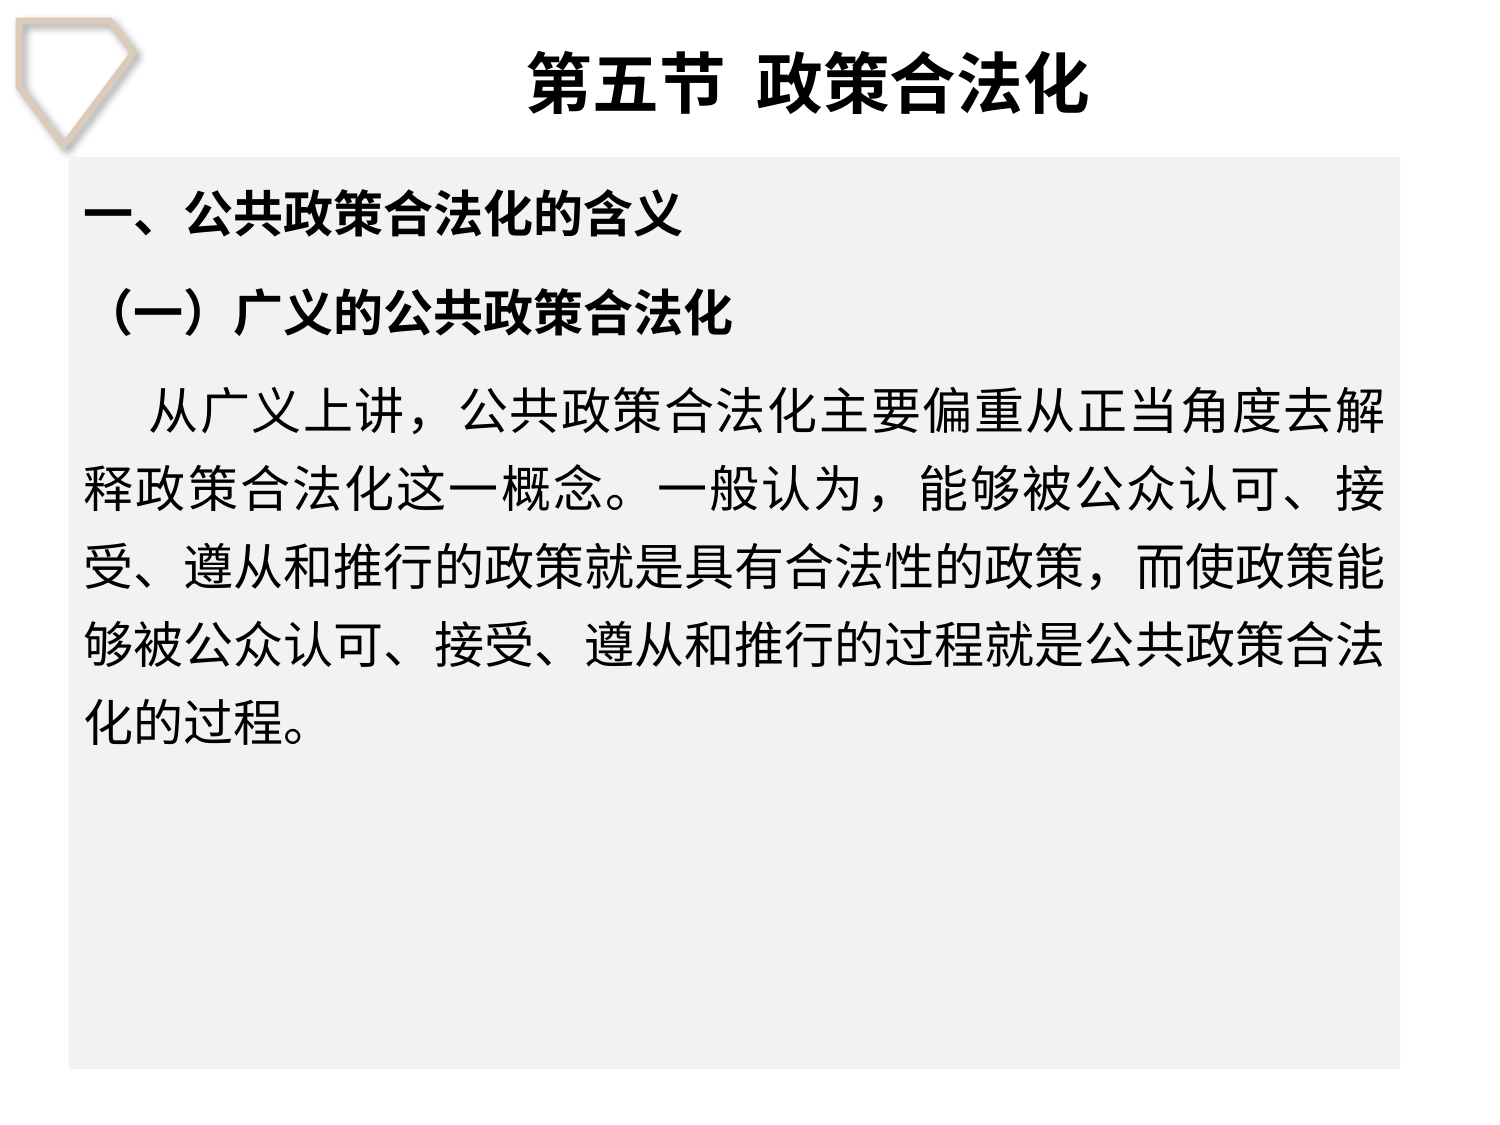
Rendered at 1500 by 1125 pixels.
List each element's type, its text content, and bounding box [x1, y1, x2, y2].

title 第五节 政策合法化 [159, 16, 1457, 157]
list 一、公共政策合法化的含义 （一）广义的公共政策合法化 从广义上讲，公共政策合法化主要偏重从正当角度去解释政策合法化这一概念。一般认为，能够被公众认可、接受、遵从和推行的政策就是具有合法性的政策，而使政策能够被公众认可、接受、遵从和推行的过程就是公共政策合法化的过程。 [68, 156, 1401, 1069]
